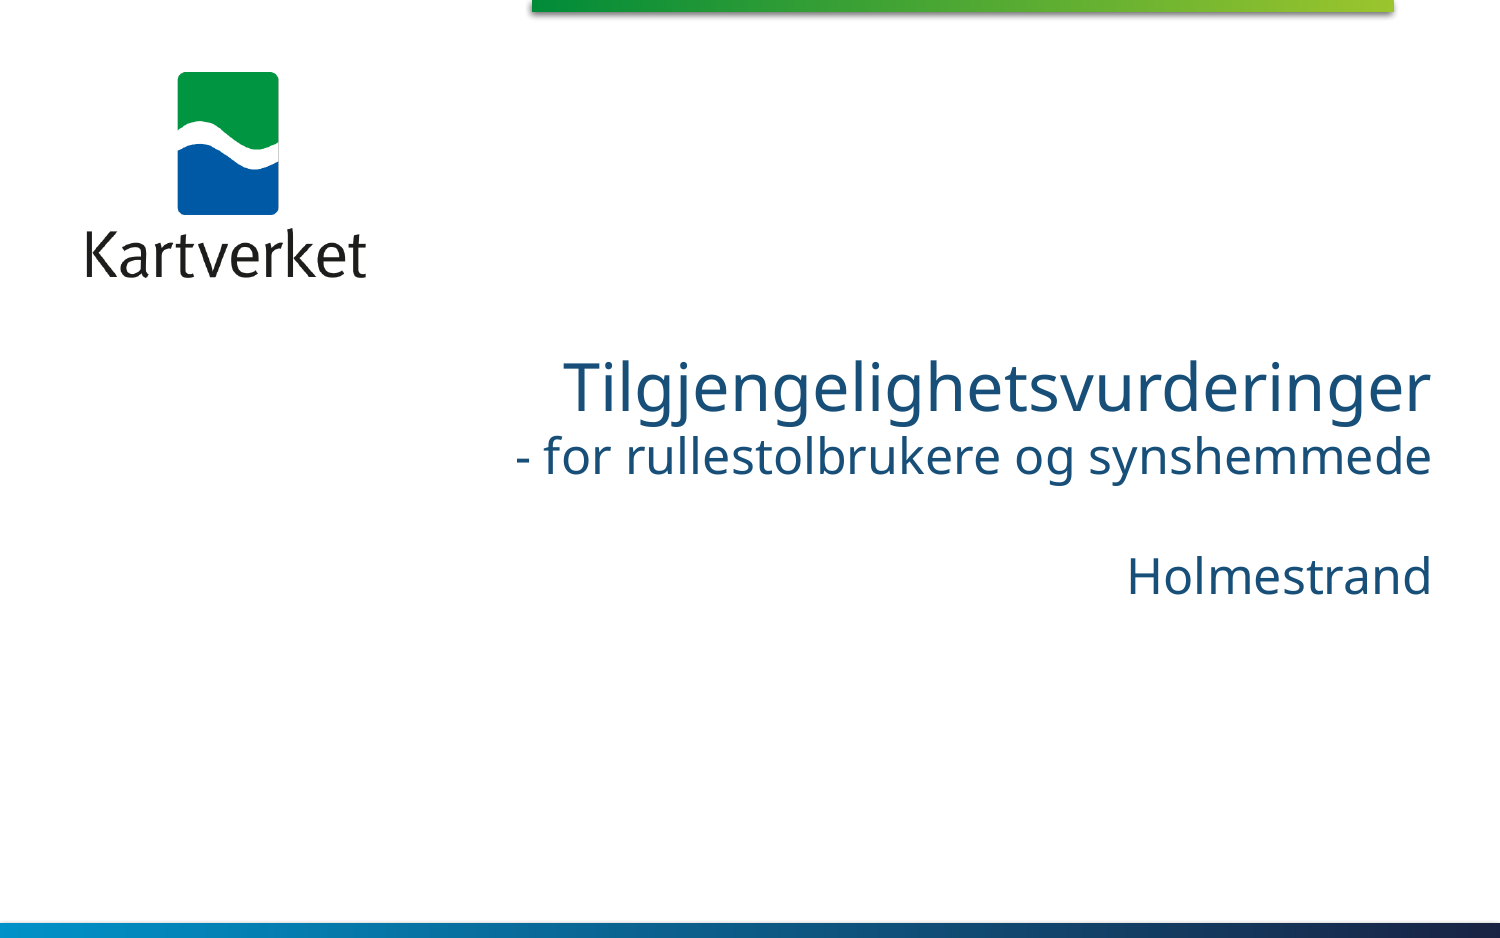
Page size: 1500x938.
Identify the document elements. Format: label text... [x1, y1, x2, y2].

text_box Tilgjengelighetsvurderinger - for rullestolbrukere og synshemmede Holmestrand [66, 337, 1449, 613]
